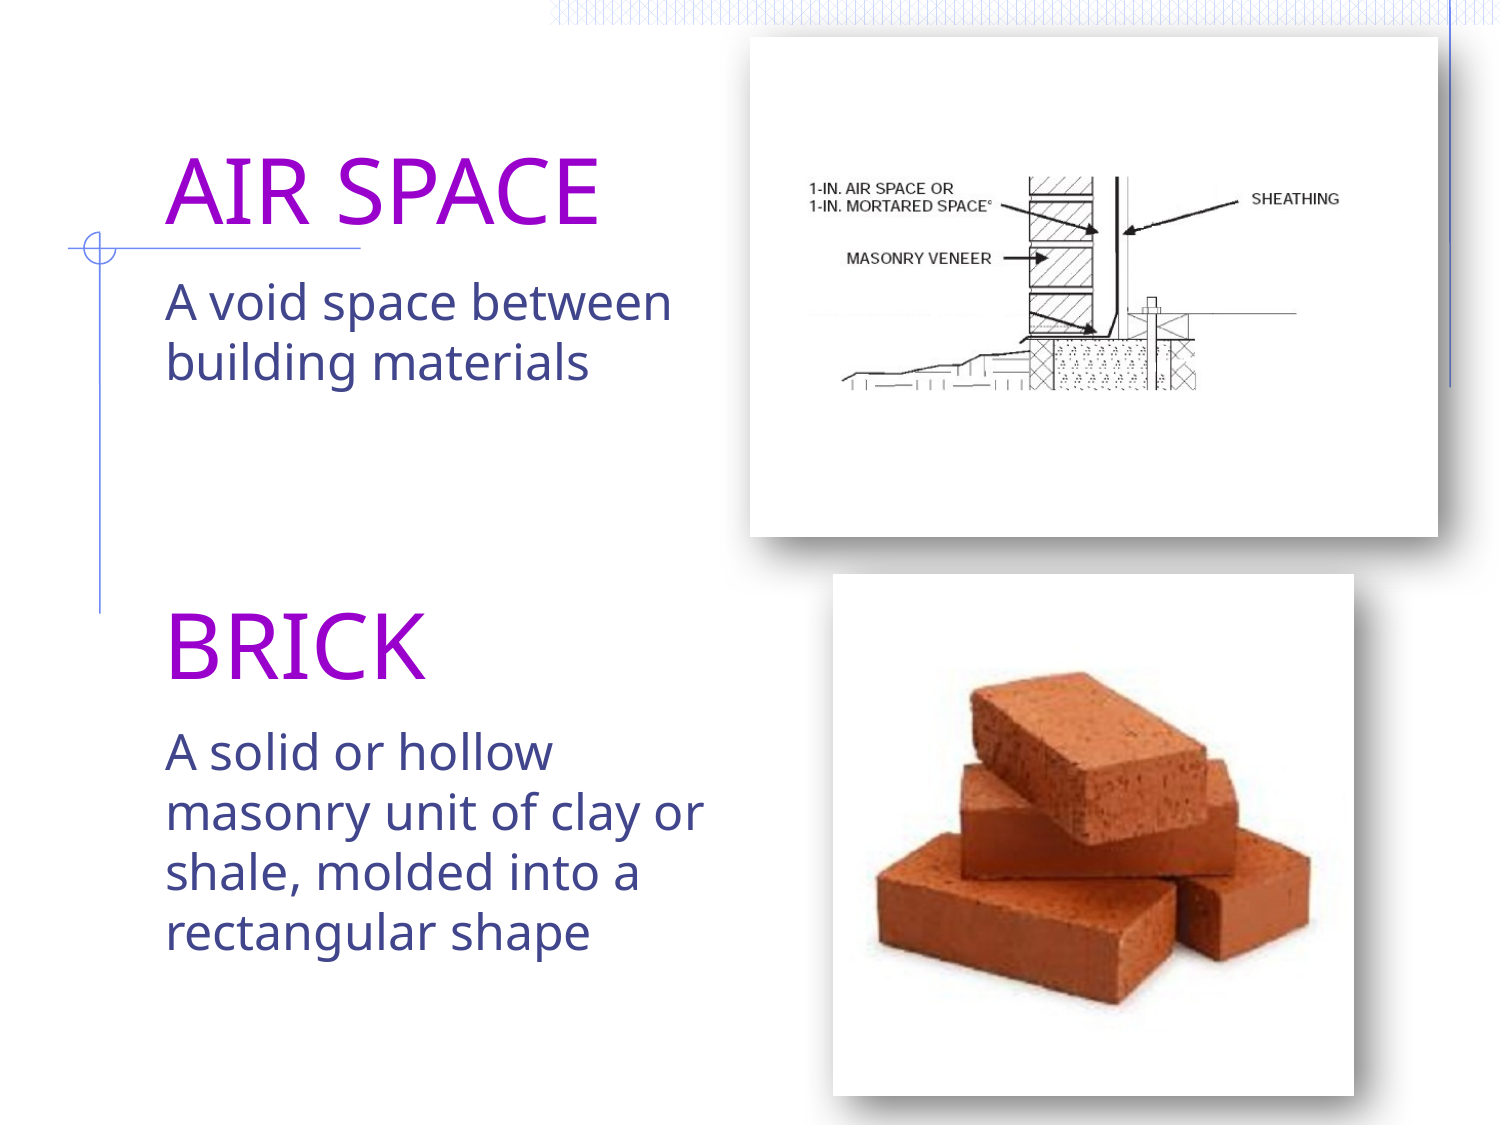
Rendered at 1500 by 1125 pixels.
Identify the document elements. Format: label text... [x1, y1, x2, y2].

list A void space between building materials [150, 262, 732, 450]
picture [749, 37, 1438, 538]
list AIR SPACE [150, 99, 732, 250]
list BRICK [148, 450, 818, 705]
list A solid or hollow masonry unit of clay or shale, molded into a rectangular shape [150, 712, 750, 1074]
picture [833, 574, 1355, 1096]
